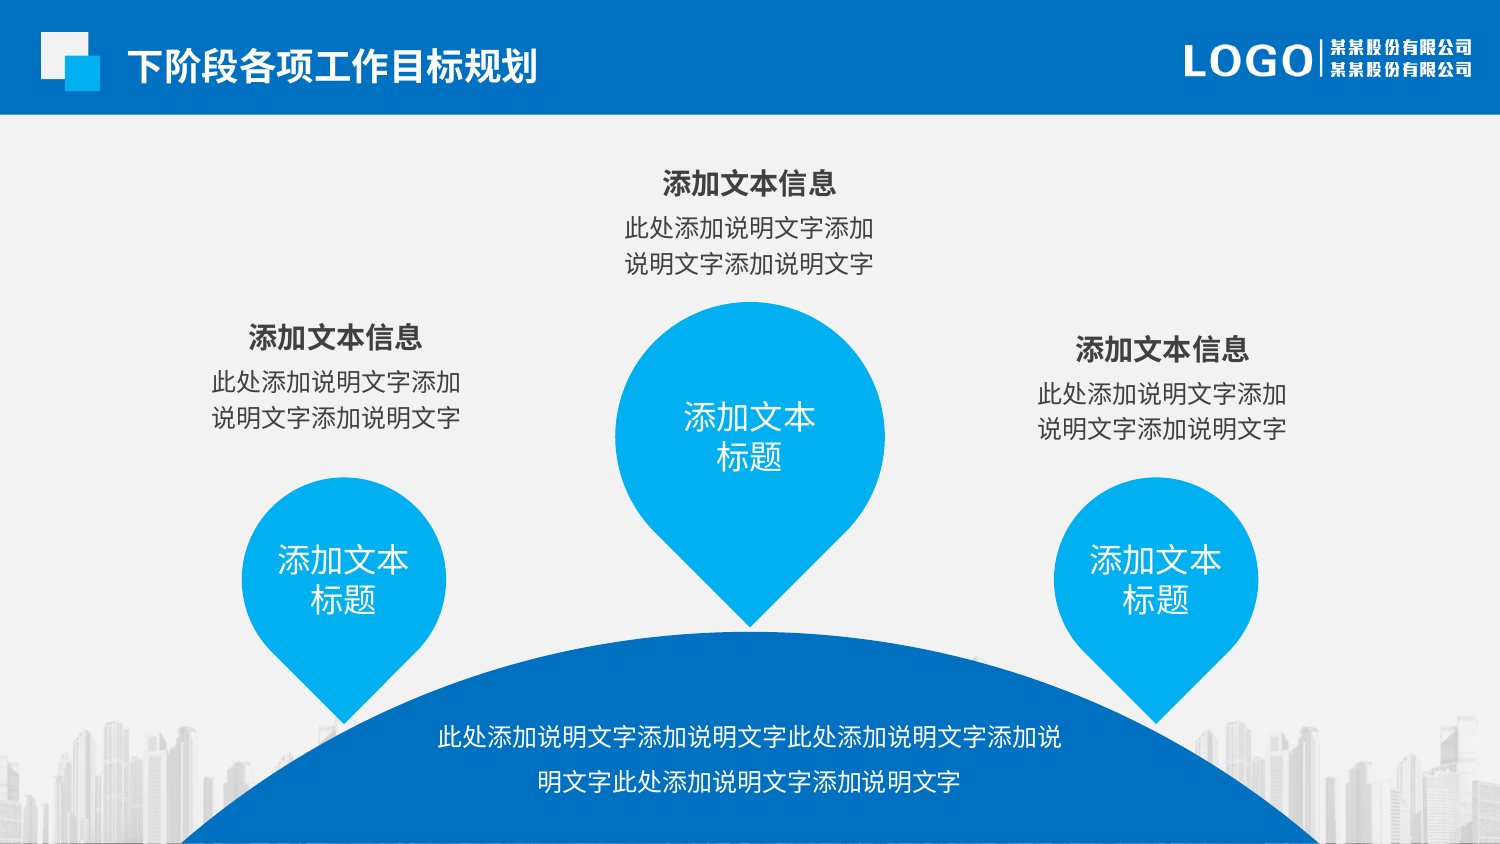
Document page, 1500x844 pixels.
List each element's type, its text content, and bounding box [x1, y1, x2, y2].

text_box 添加文本信息 此处添加说明文字添加说明文字添加说明文字 [608, 151, 892, 300]
picture [1185, 11, 1471, 100]
text_box [0, 0, 1500, 117]
text_box [178, 629, 1322, 844]
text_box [1053, 477, 1259, 682]
text_box 添加文本信息 此处添加说明文字添加说明文字添加说明文字 [1021, 316, 1305, 465]
text_box [39, 30, 91, 81]
text_box 添加文本信息 此处添加说明文字添加说明文字添加说明文字 [194, 304, 479, 454]
text_box 下阶段各项工作目标规划 [112, 35, 715, 96]
text_box [63, 54, 102, 93]
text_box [241, 477, 447, 682]
text_box 此处添加说明文字添加说明文字此处添加说明文字添加说明文字此处添加说明文字添加说明文字 [412, 699, 1088, 812]
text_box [614, 301, 886, 572]
